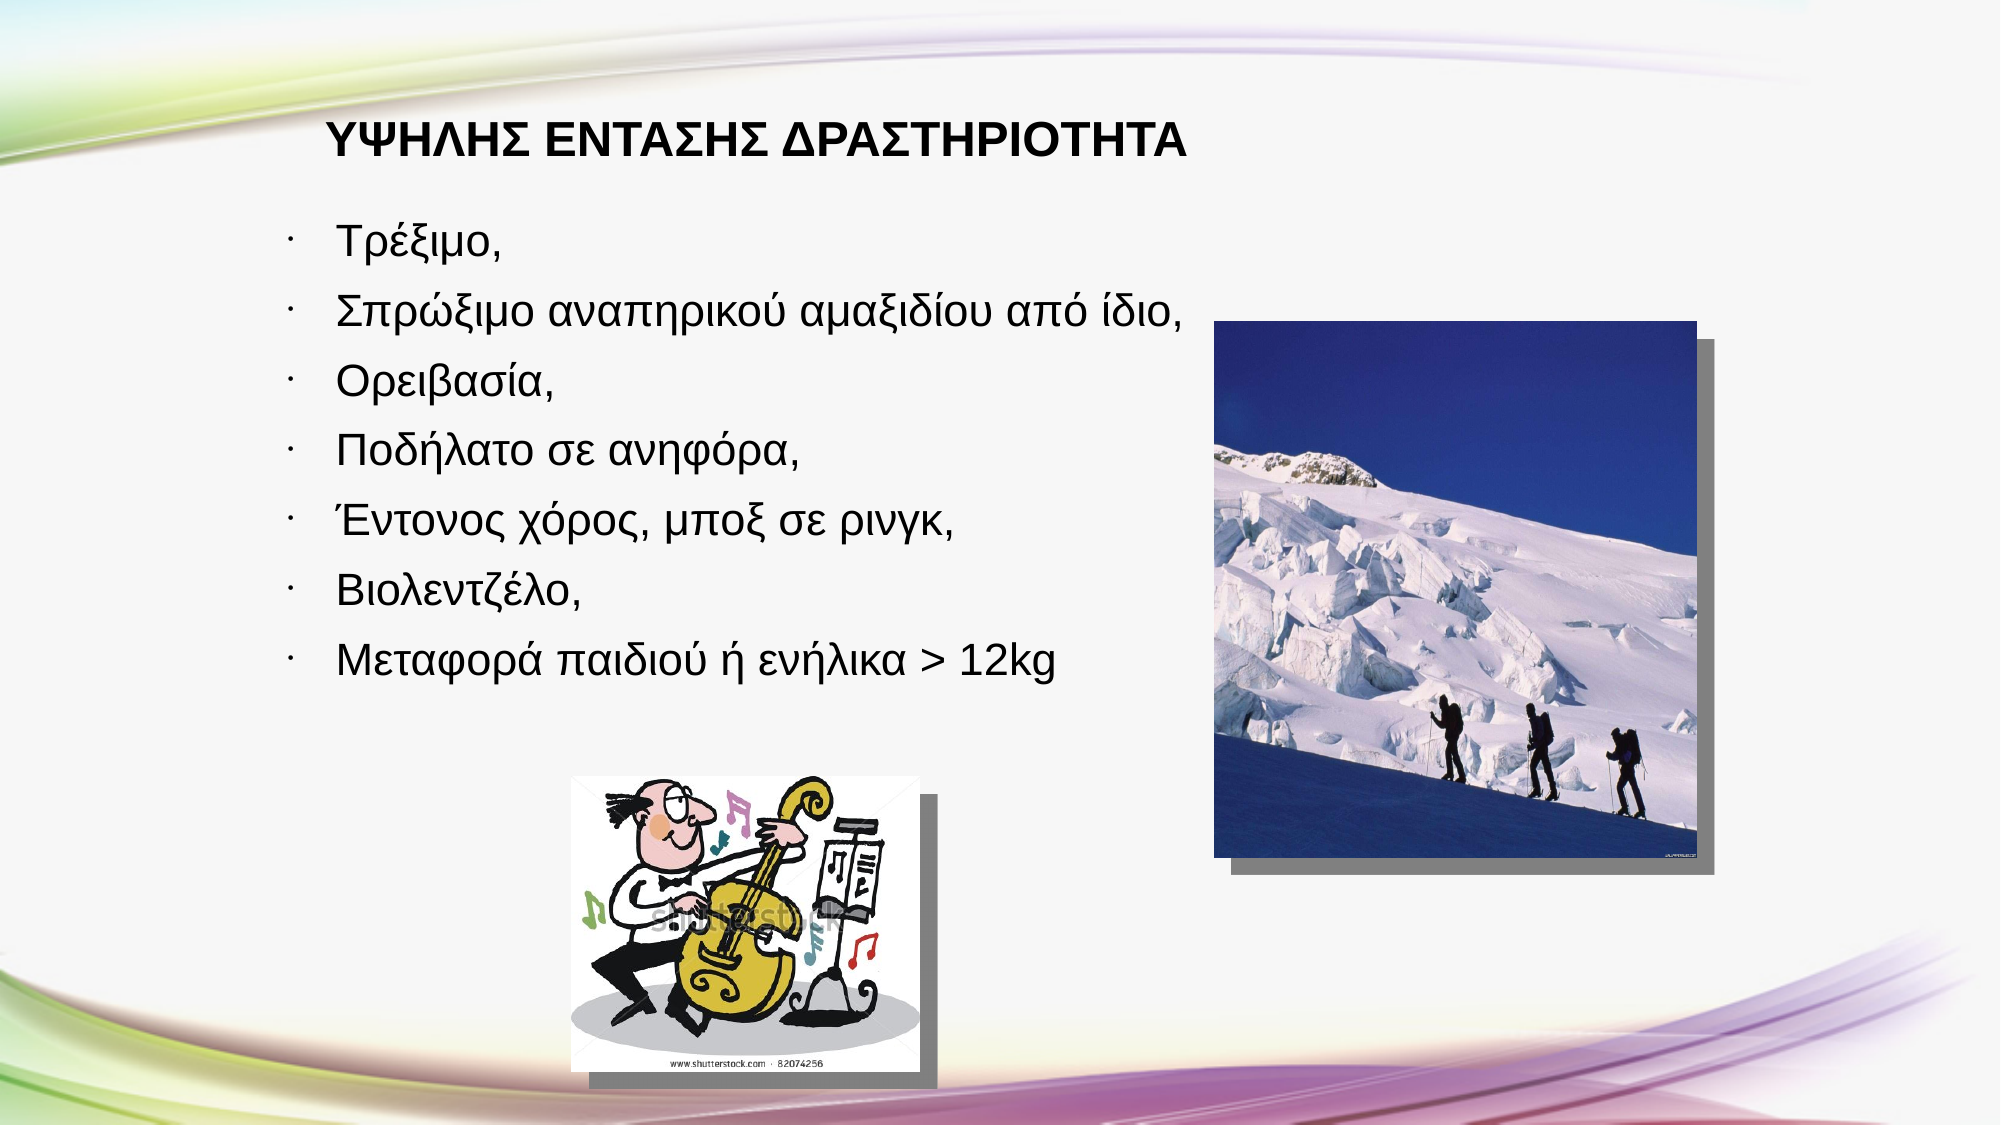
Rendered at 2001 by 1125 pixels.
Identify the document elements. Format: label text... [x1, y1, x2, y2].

title ΥΨΗΛΗΣ ΕΝΤΑΣΗΣ ΔΡΑΣΤΗΡΙΟΤΗΤΑ [324, 51, 1675, 226]
list Τρέξιμο, Σπρώξιμο αναπηρικού αμαξιδίου από ίδιο, Ορειβασία, Ποδήλατο σε ανηφόρα, Έντονος χόρος, μποξ σε ρινγκ, Βιολεντζέλο, Μεταφορά παιδιού ή ενήλικα > 12kg [271, 214, 1188, 809]
picture [0, 0, 2001, 1125]
